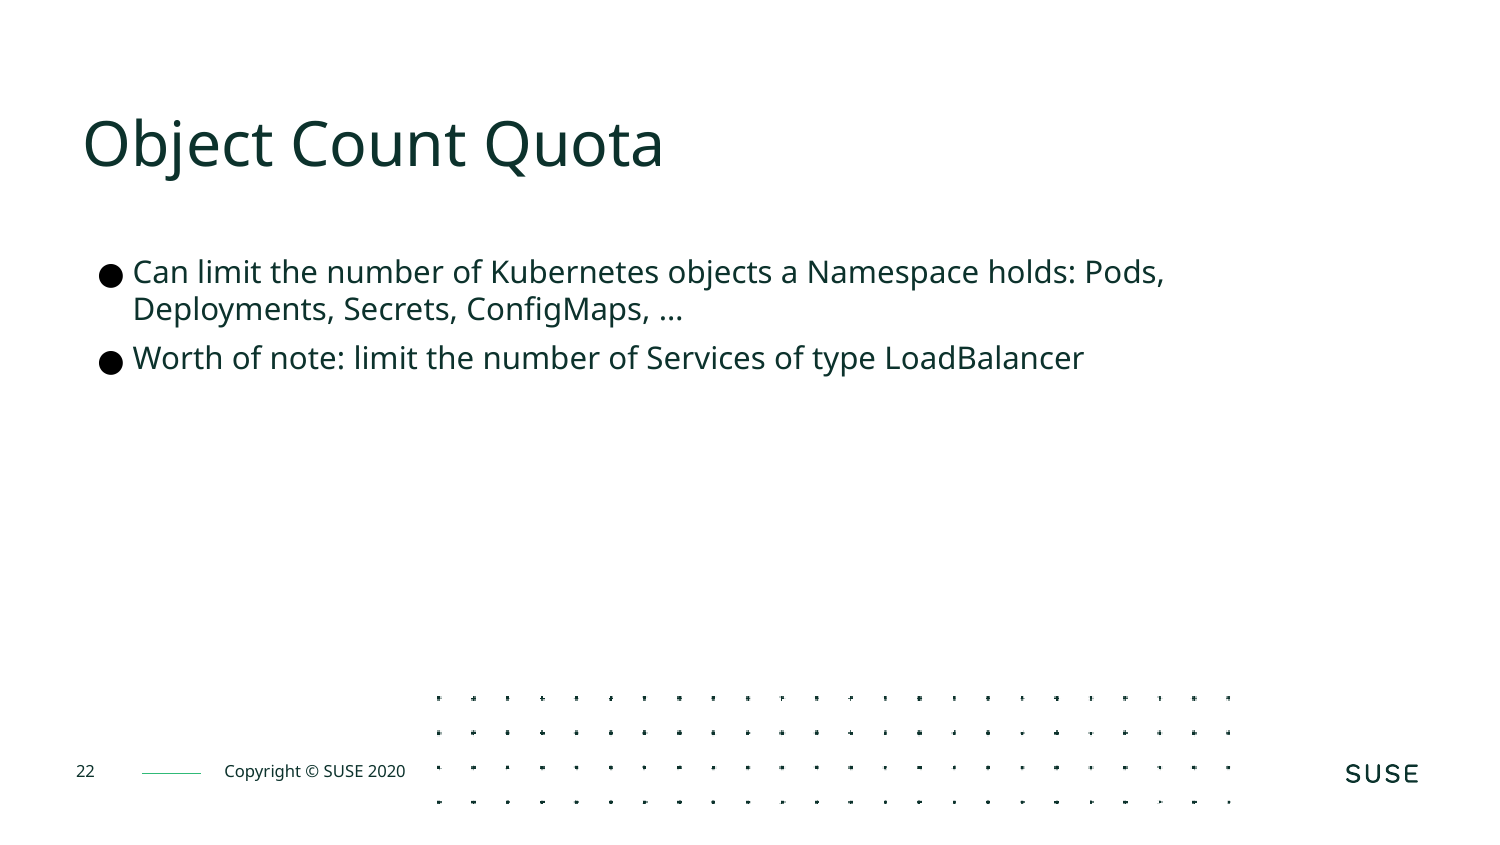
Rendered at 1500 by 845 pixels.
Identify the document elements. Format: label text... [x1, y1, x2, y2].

text_box Can limit the number of Kubernetes objects a Namespace holds: Pods, Deployments, Secrets, ConfigMaps, … Worth of note: limit the number of Services of type LoadBalancer [82, 244, 1299, 695]
picture [437, 696, 1255, 815]
picture [1346, 764, 1418, 783]
text_box Object Count Quota [82, 103, 1453, 260]
